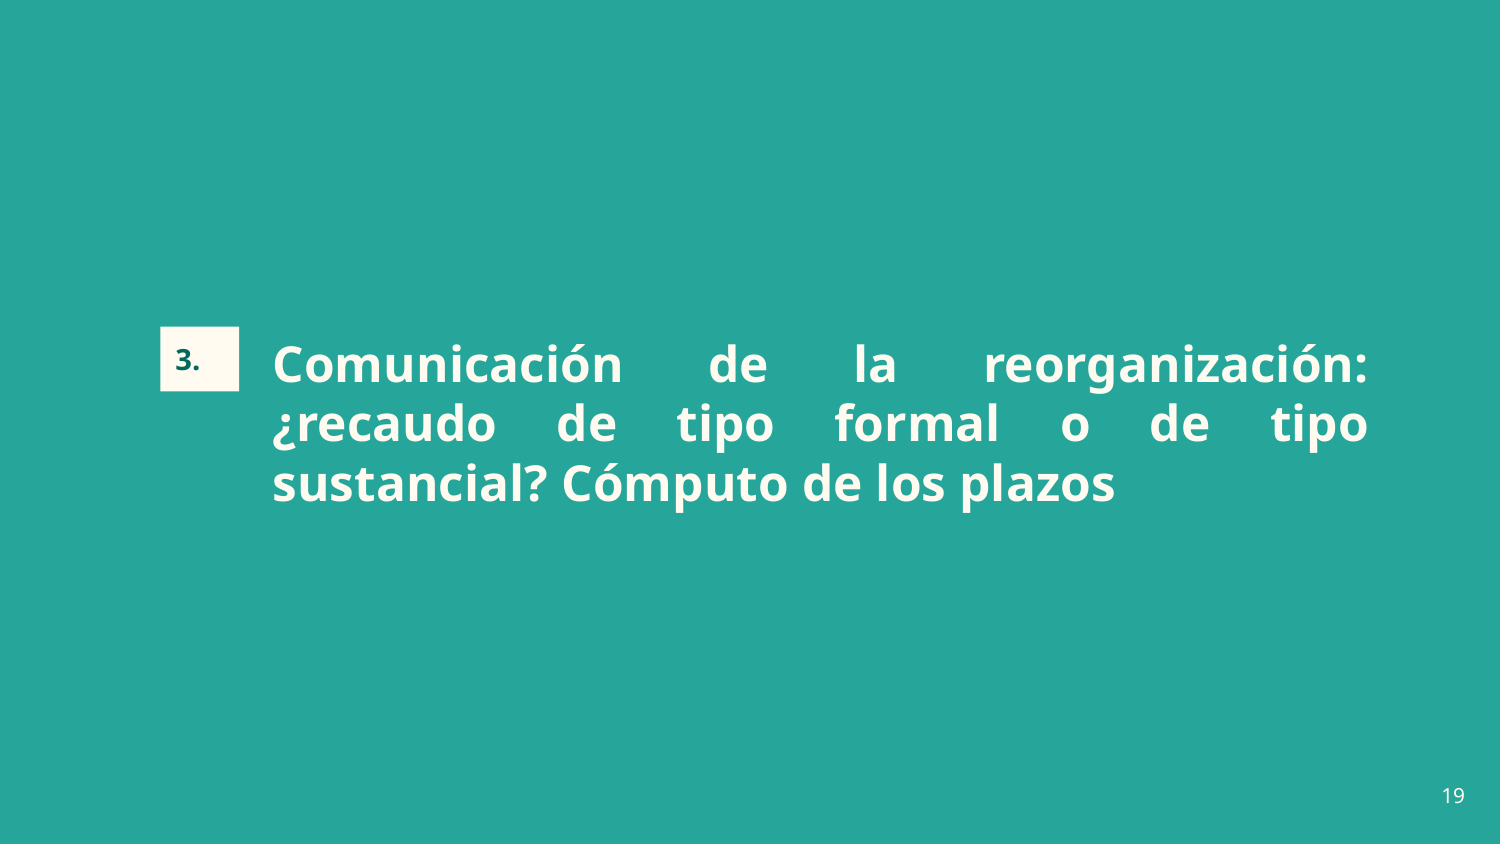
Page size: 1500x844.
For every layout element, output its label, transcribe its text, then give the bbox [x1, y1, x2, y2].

text_box 3. [160, 326, 240, 392]
slide_number ‹#› [1389, 764, 1480, 830]
title Comunicación de la reorganización: ¿recaudo de tipo formal o de tipo sustancial? Cómputo de los plazos [187, 316, 1385, 528]
